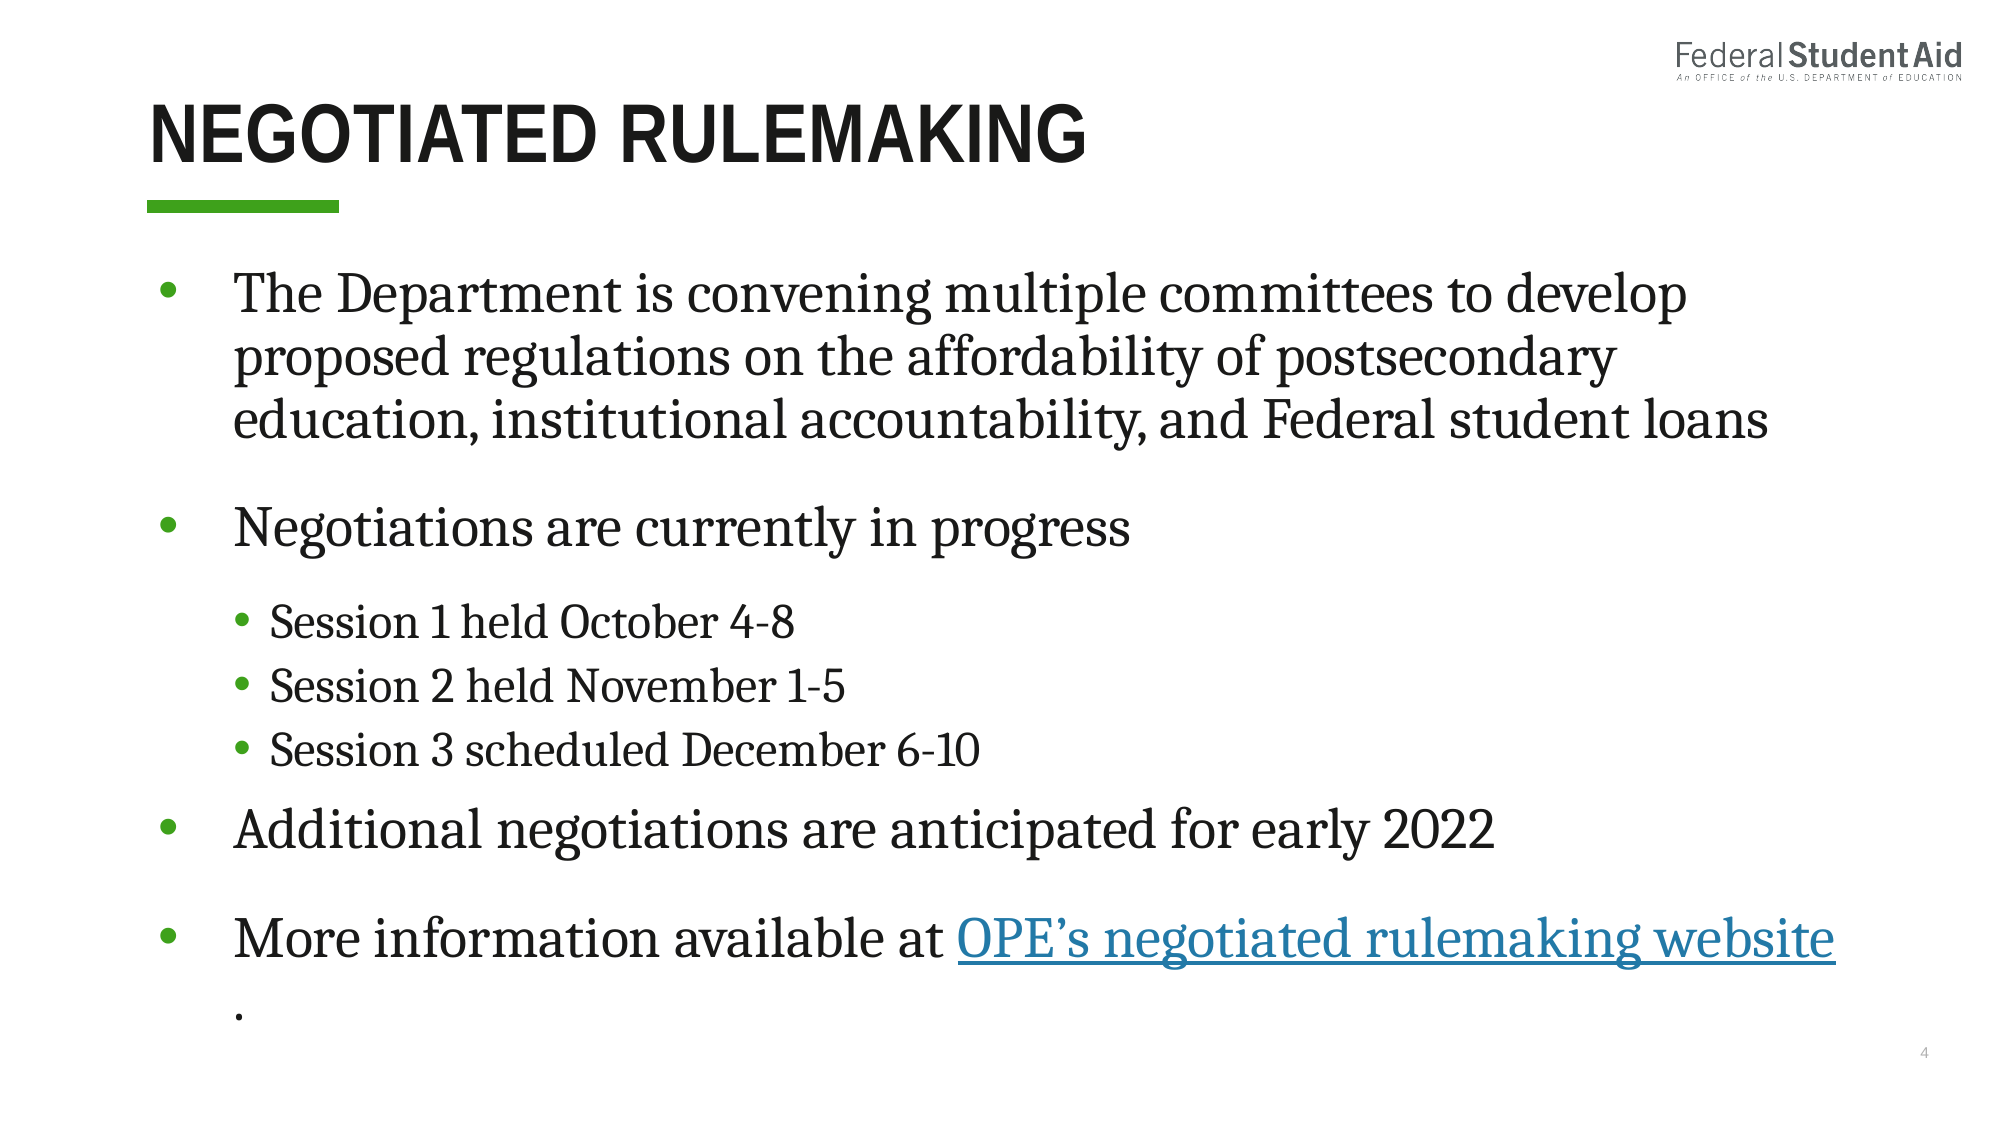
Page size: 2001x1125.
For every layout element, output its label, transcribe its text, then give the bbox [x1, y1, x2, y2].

picture [1651, 16, 1986, 106]
title Negotiated rulemaking [149, 57, 1606, 189]
list The Department is convening multiple committees to develop proposed regulations on the affordability of postsecondary education, institutional accountability, and Federal student loans Negotiations are currently in progress Session 1 held October 4-8 Session 2 held November 1-5 Session 3 scheduled December 6-10 Additional negotiations are anticipated for early 2022 More information available at OPE’s negotiated rulemaking website. [143, 254, 1857, 1043]
slide_number 4 [1920, 1042, 1986, 1094]
